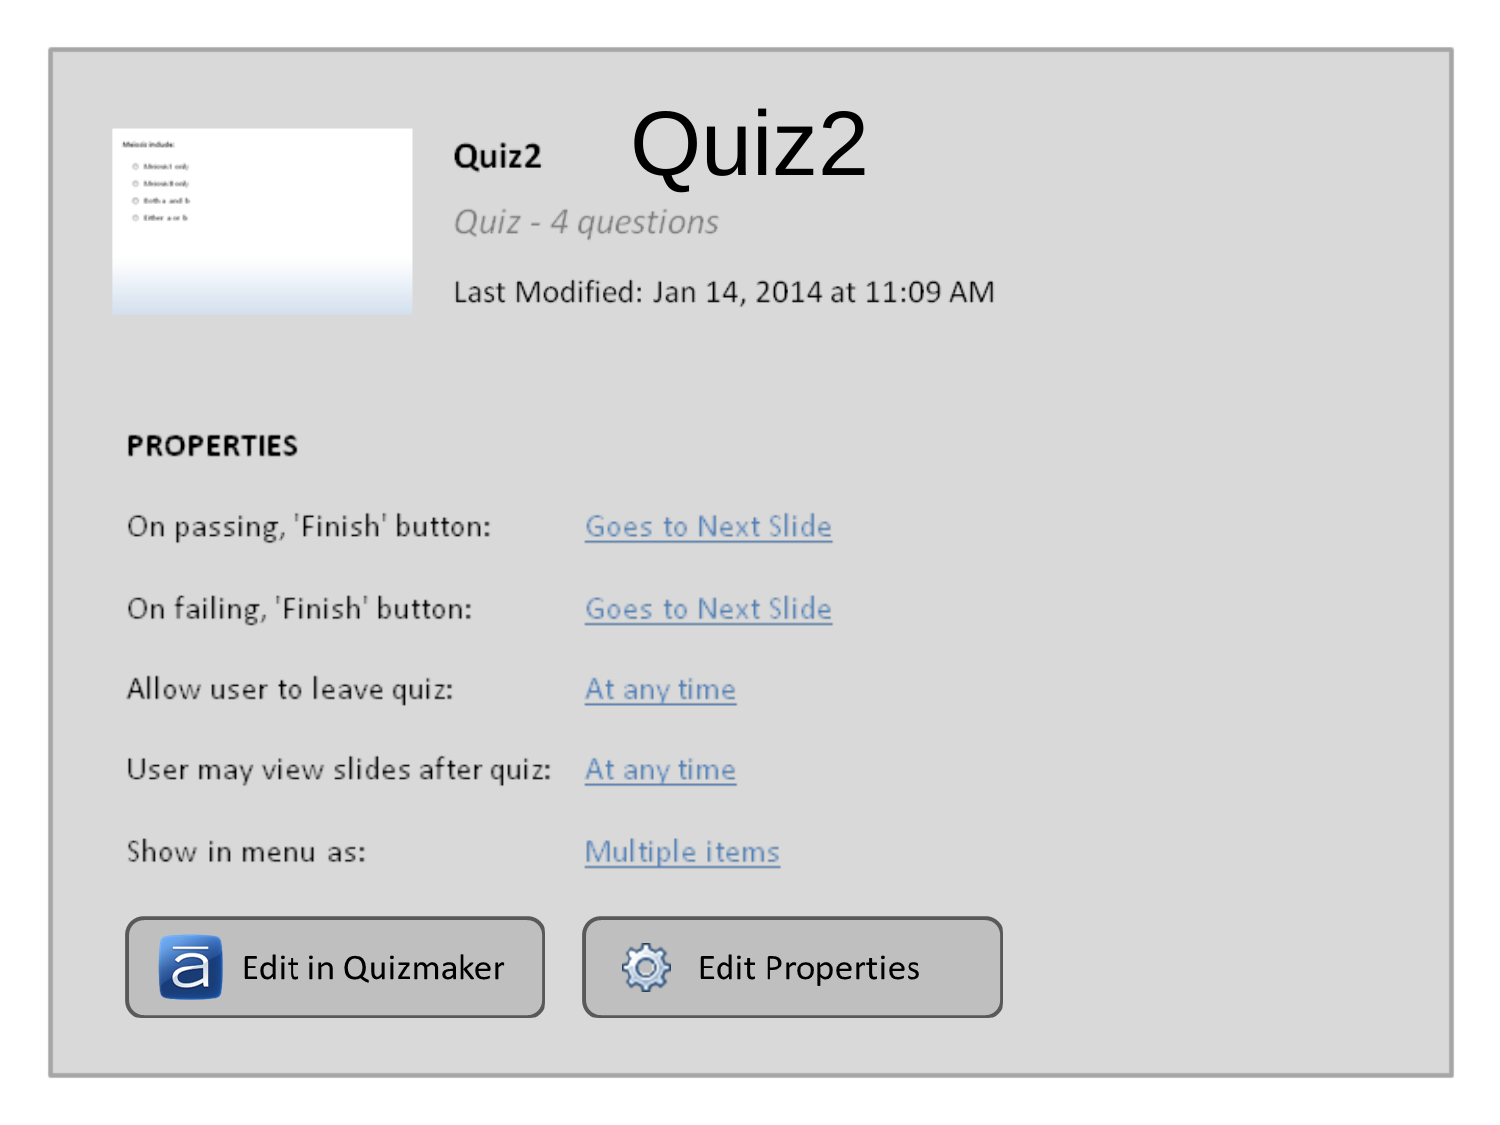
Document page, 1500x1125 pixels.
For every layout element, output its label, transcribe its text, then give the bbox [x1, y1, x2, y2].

title Quiz2 [75, 45, 1425, 233]
slide_number 26 [1074, 1024, 1426, 1103]
picture [0, 0, 1500, 1125]
